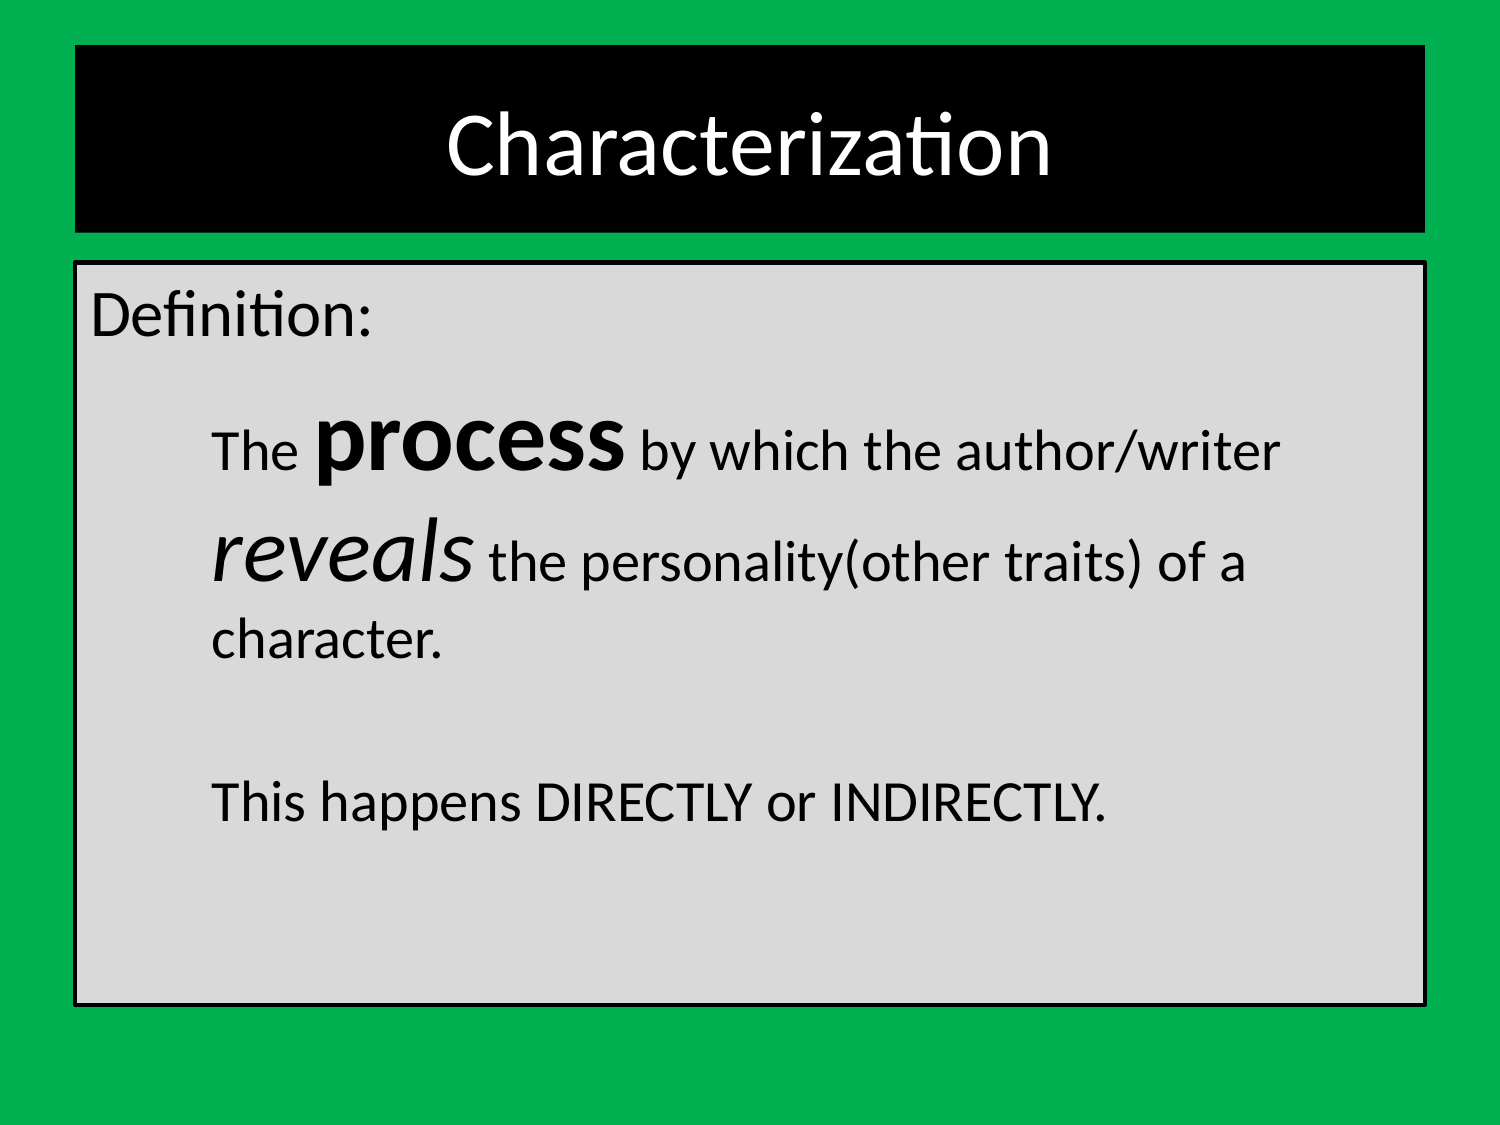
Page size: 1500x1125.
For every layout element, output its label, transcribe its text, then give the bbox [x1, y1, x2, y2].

list Definition: The process by which the author/writer reveals the personality(other traits) of a character. This happens DIRECTLY or INDIRECTLY. [73, 260, 1427, 1007]
title Characterization [75, 45, 1425, 233]
